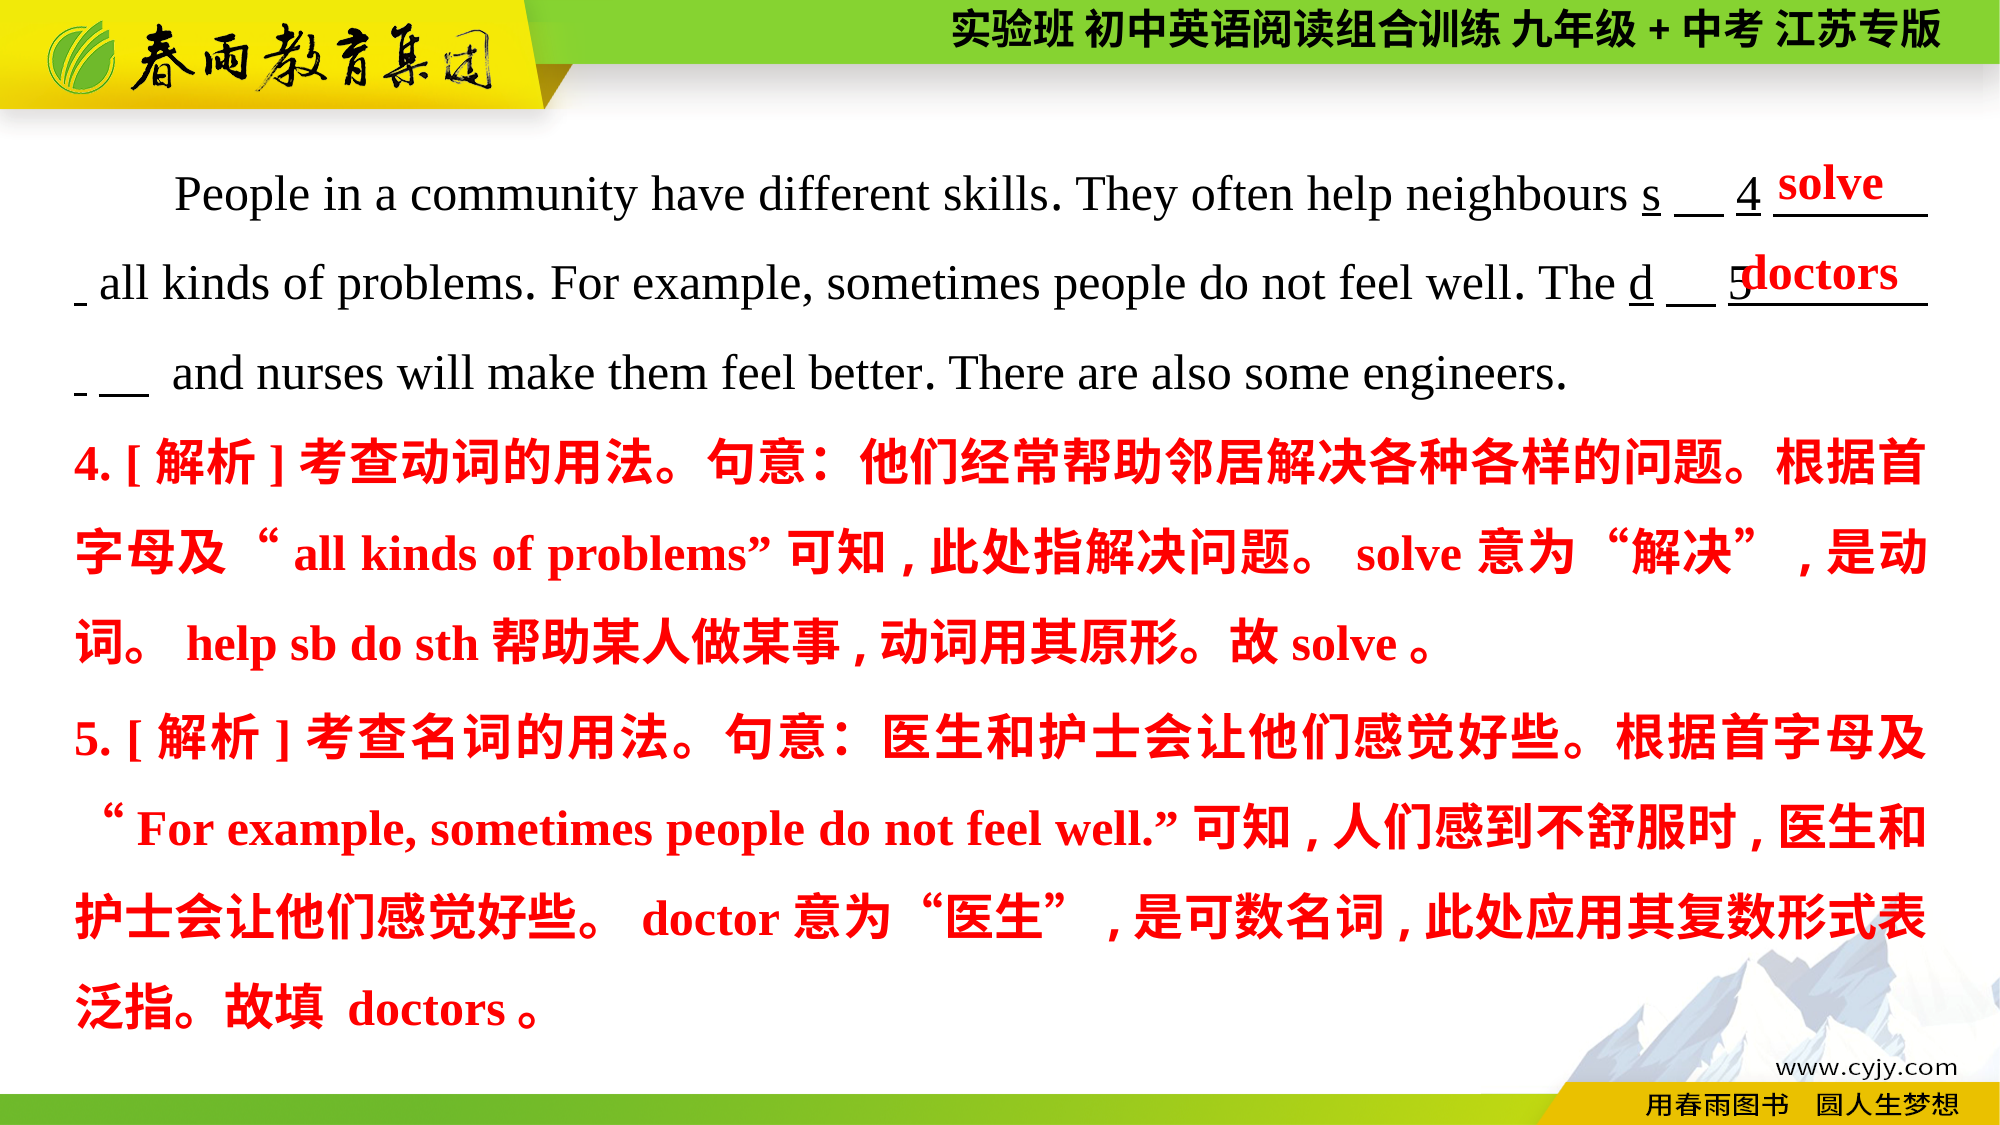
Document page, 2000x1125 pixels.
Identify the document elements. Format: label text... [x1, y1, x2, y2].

picture [0, 0, 2000, 1125]
text_box 5. [解析]考查名词的用法。句意：医生和护士会让他们感觉好些。根据首字母及“For example, sometimes people do not feel well.”可知,人们感到不舒服时,医生和护士会让他们感觉好些。doctor意为“医生”,是可数名词,此处应用其复数形式表泛指。故填 doctors。 [59, 668, 1944, 1044]
list People in a community have different skills. They often help neighbours s 4 . all kinds of problems. For example, sometimes people do not feel well. The d 5 . and nurses will make them feel better. There are also some engineers. [59, 122, 1944, 392]
text_box doctors [1725, 231, 1914, 307]
text_box 4. [解析]考查动词的用法。句意：他们经常帮助邻居解决各种各样的问题。根据首字母及“all kinds of problems”可知,此处指解决问题。solve意为“解决”,是动词。help sb do sth帮助某人做某事,动词用其原形。故solve。 [59, 392, 1944, 668]
text_box solve [1763, 141, 1899, 217]
